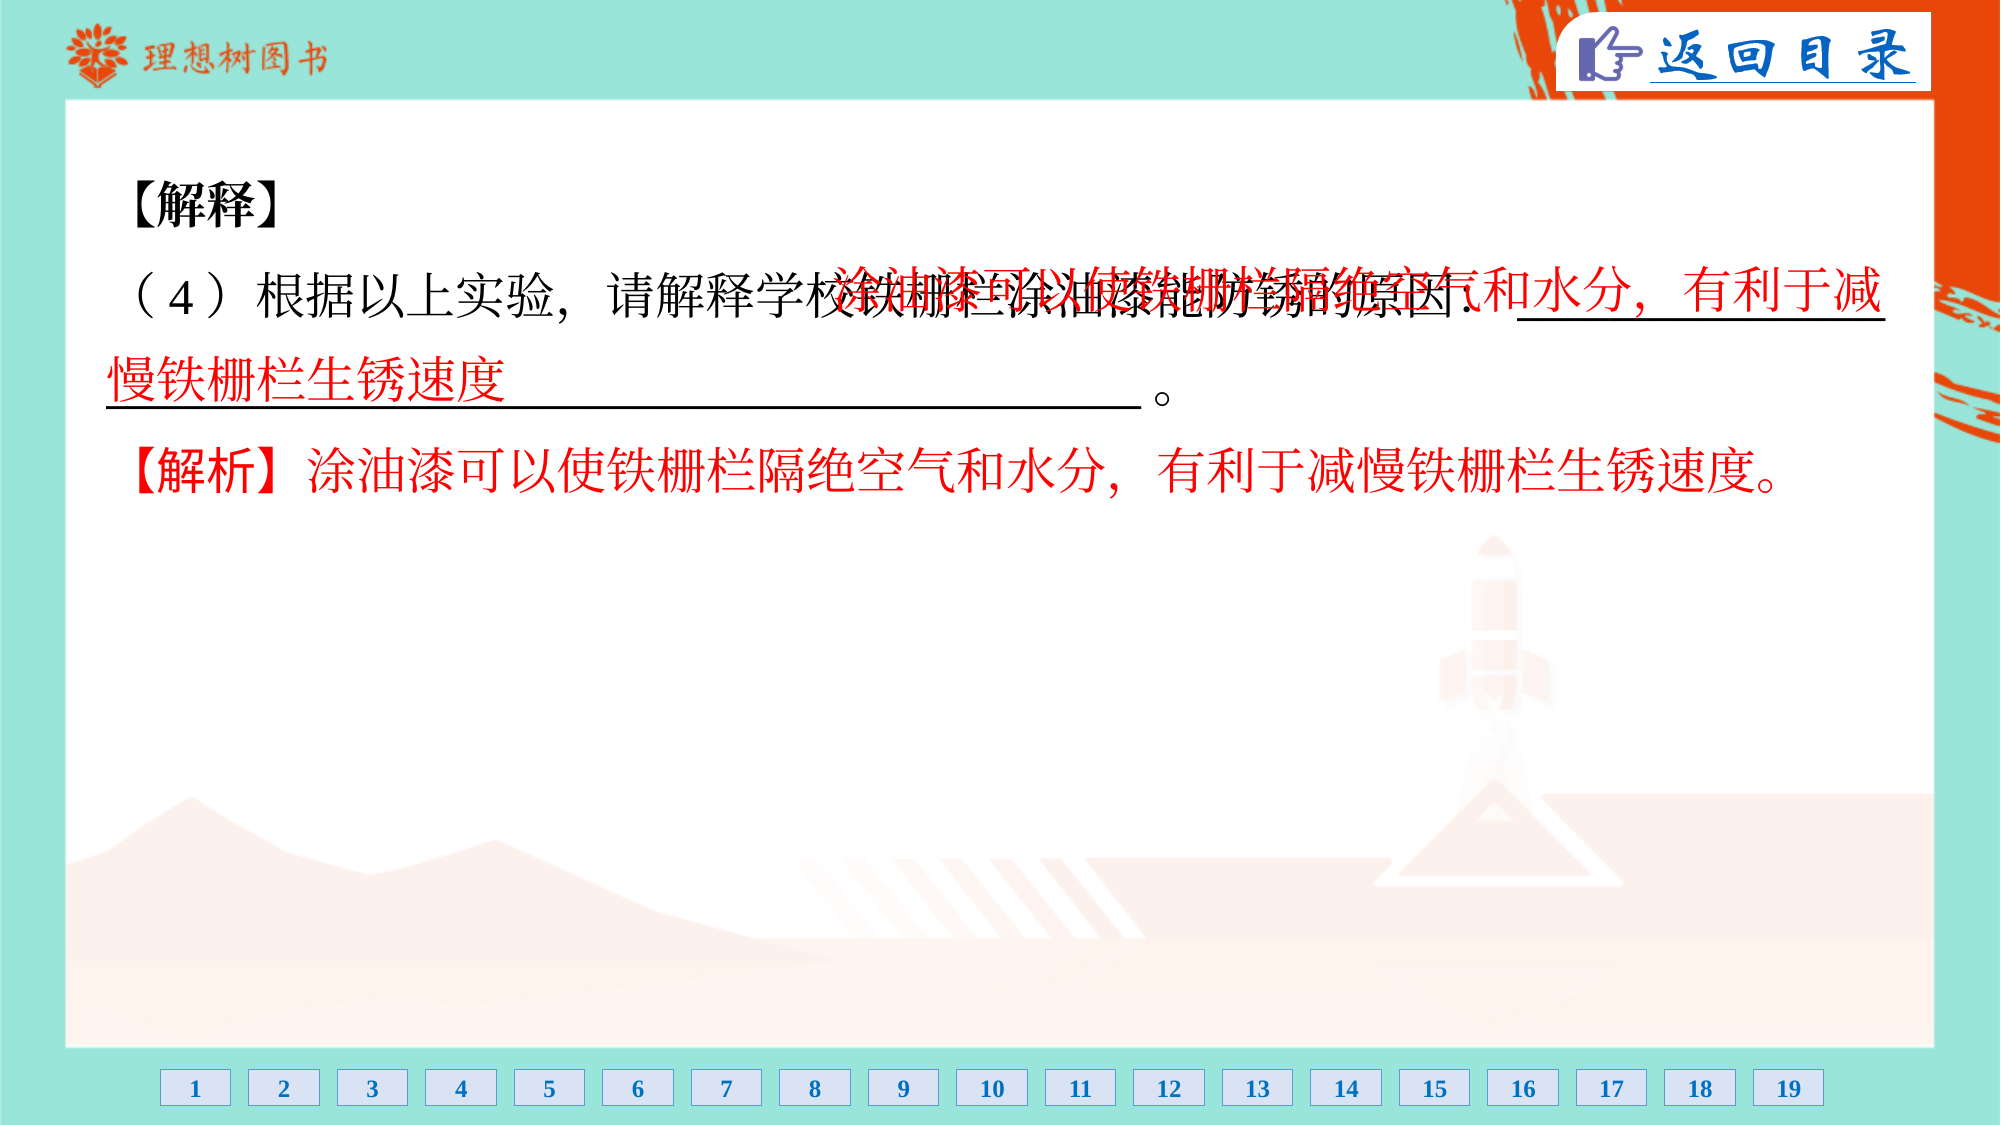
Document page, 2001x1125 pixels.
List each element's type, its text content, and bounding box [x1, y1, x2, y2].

picture [0, 0, 2000, 1125]
text_box 【解析】涂油漆可以使铁栅栏隔绝空气和水分，有利于减慢铁栅栏生锈速度。 [106, 412, 1895, 490]
text_box 涂油漆可以使铁栅栏隔绝空气和水分，有利于减慢铁栅栏生锈速度 [106, 228, 1894, 399]
text_box 【解释】 （4）根据以上实验，请解释学校铁栅栏涂油漆能防锈的原因：________________ _____________________________________________。 [106, 141, 1895, 403]
